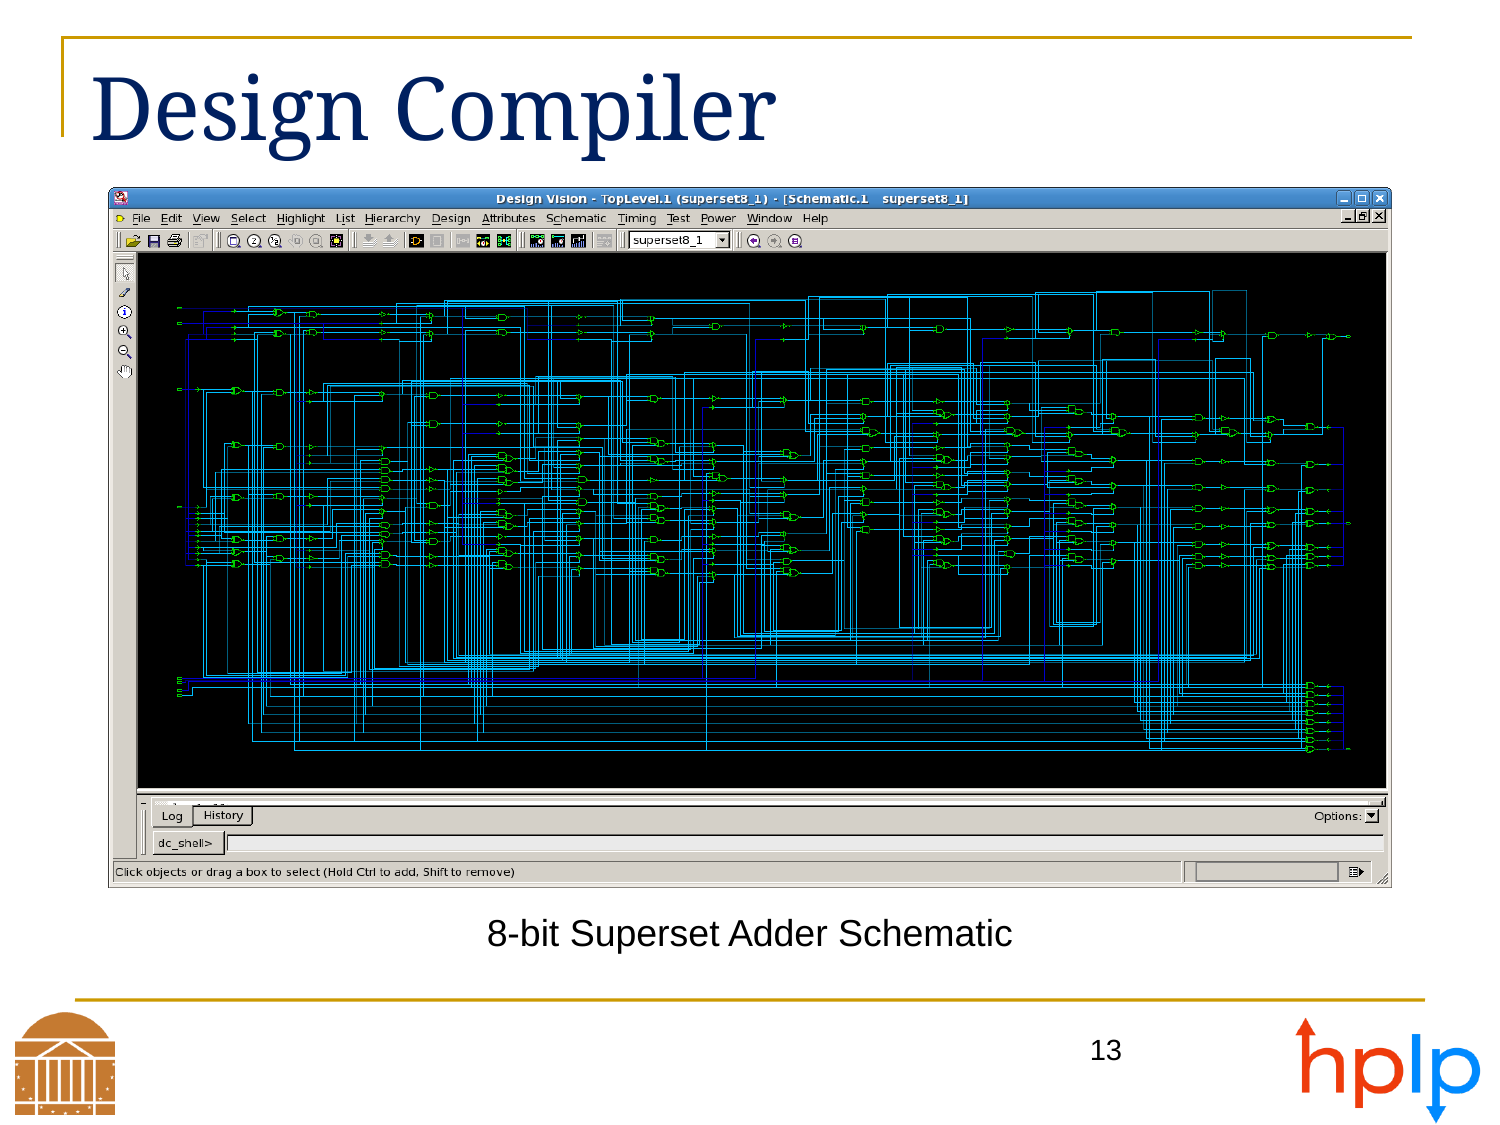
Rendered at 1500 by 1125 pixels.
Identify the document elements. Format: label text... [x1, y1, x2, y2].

picture [1257, 999, 1500, 1125]
title Design Compiler [74, 45, 1426, 233]
picture [107, 187, 1392, 888]
picture [15, 1012, 115, 1115]
text_box 8-bit Superset Adder Schematic [418, 901, 1082, 962]
slide_number 13 [1074, 1024, 1425, 1100]
